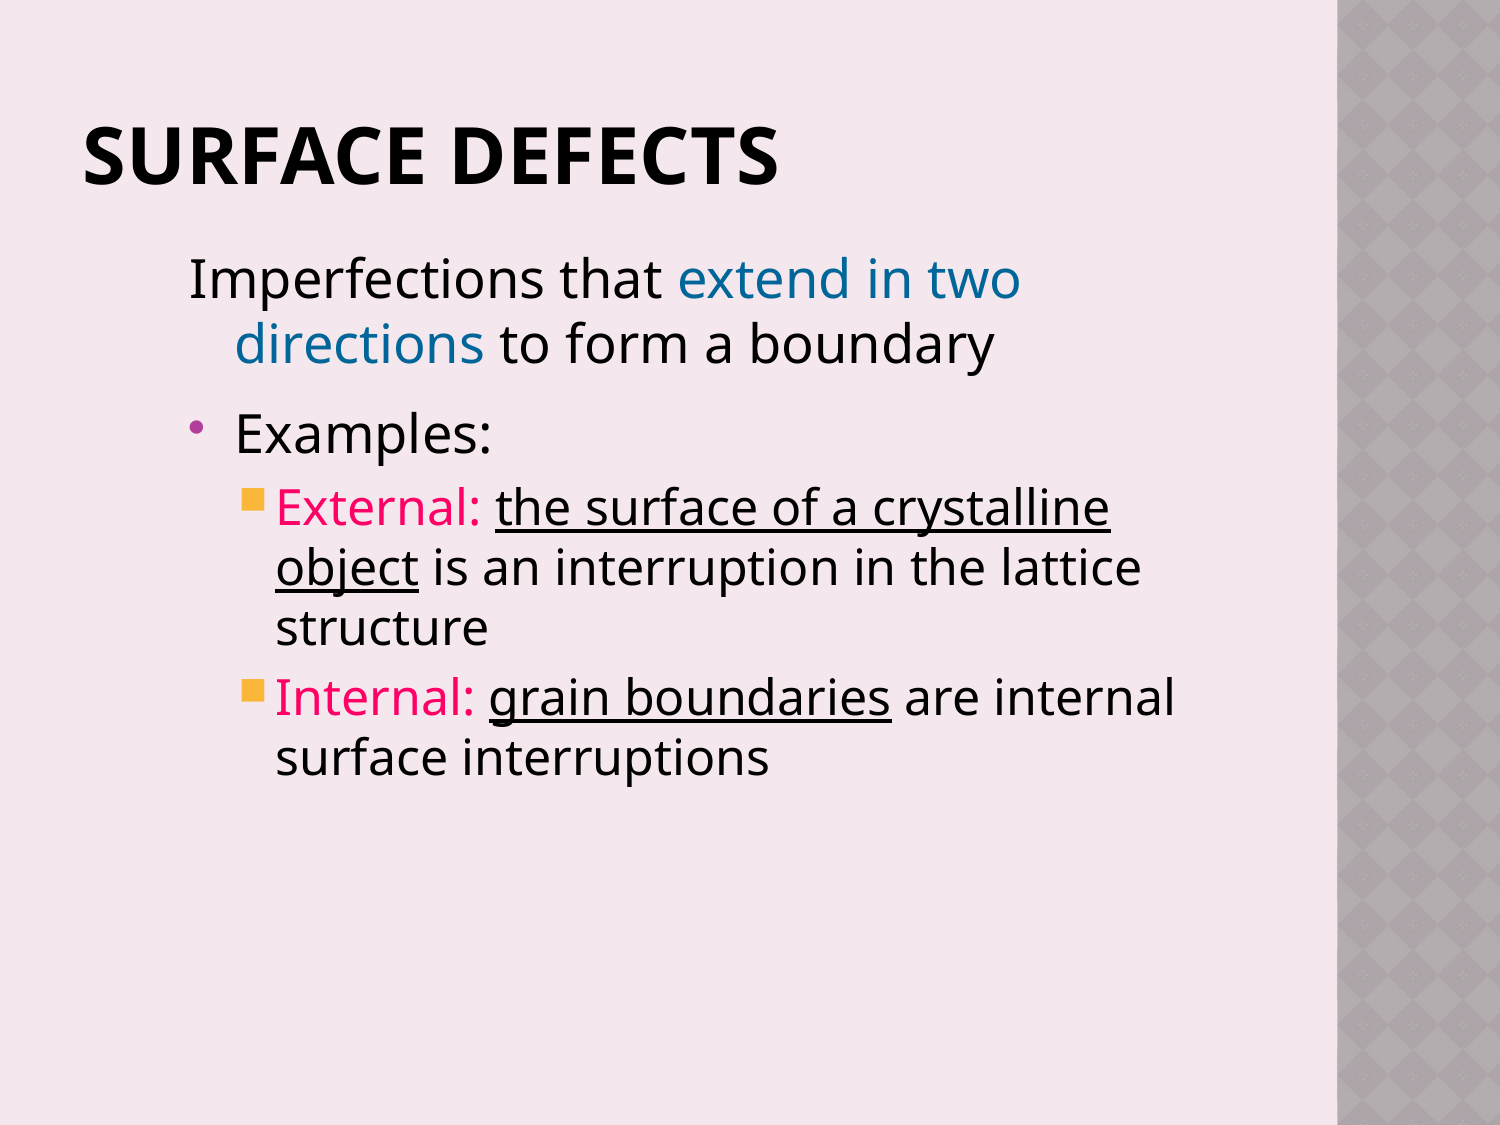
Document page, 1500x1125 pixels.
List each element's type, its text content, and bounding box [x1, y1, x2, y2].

title Surface Defects [75, 52, 1263, 200]
list Imperfections that extend in two directions to form a boundary Examples: External: the surface of a crystalline object is an interruption in the lattice structure Internal: grain boundaries are internal surface interruptions [174, 237, 1275, 975]
